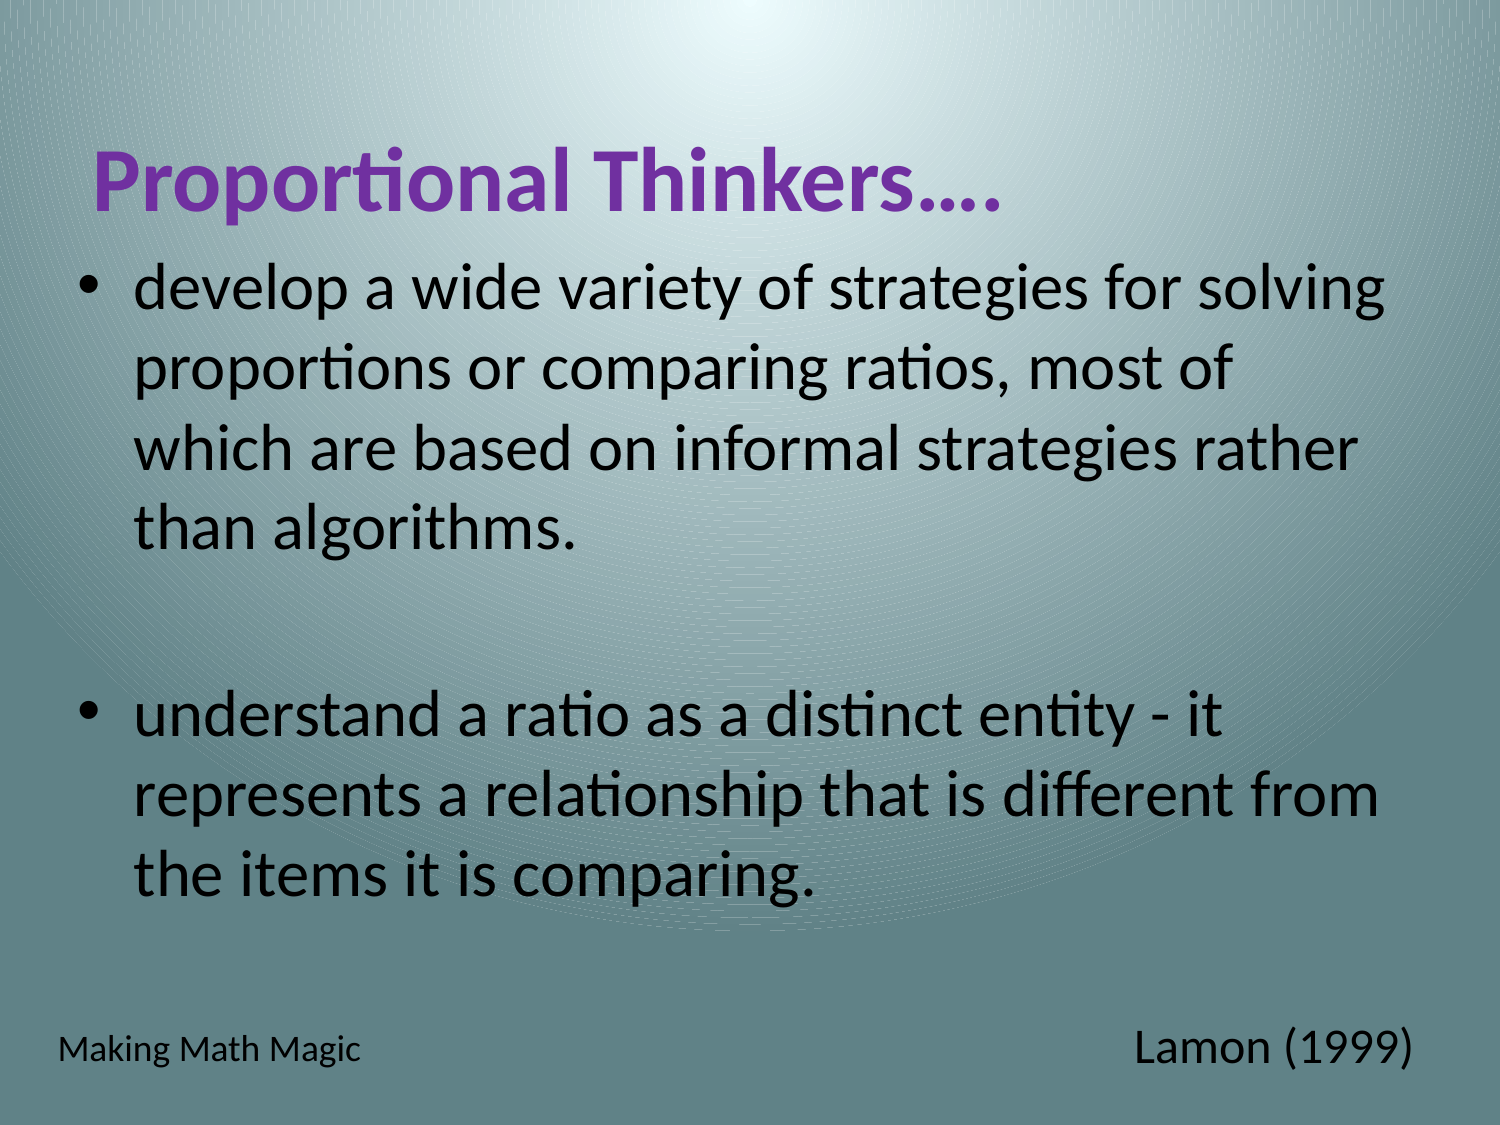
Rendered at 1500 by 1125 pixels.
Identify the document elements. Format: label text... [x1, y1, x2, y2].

text_box Making Math Magic [42, 1016, 531, 1077]
text_box Lamon (1999) [1037, 962, 1500, 1125]
list Proportional Thinkers…. develop a wide variety of strategies for solving proportions or comparing ratios, most of which are based on informal strategies rather than algorithms. understand a ratio as a distinct entity - it represents a relationship that is different from the items it is comparing. [62, 112, 1413, 856]
